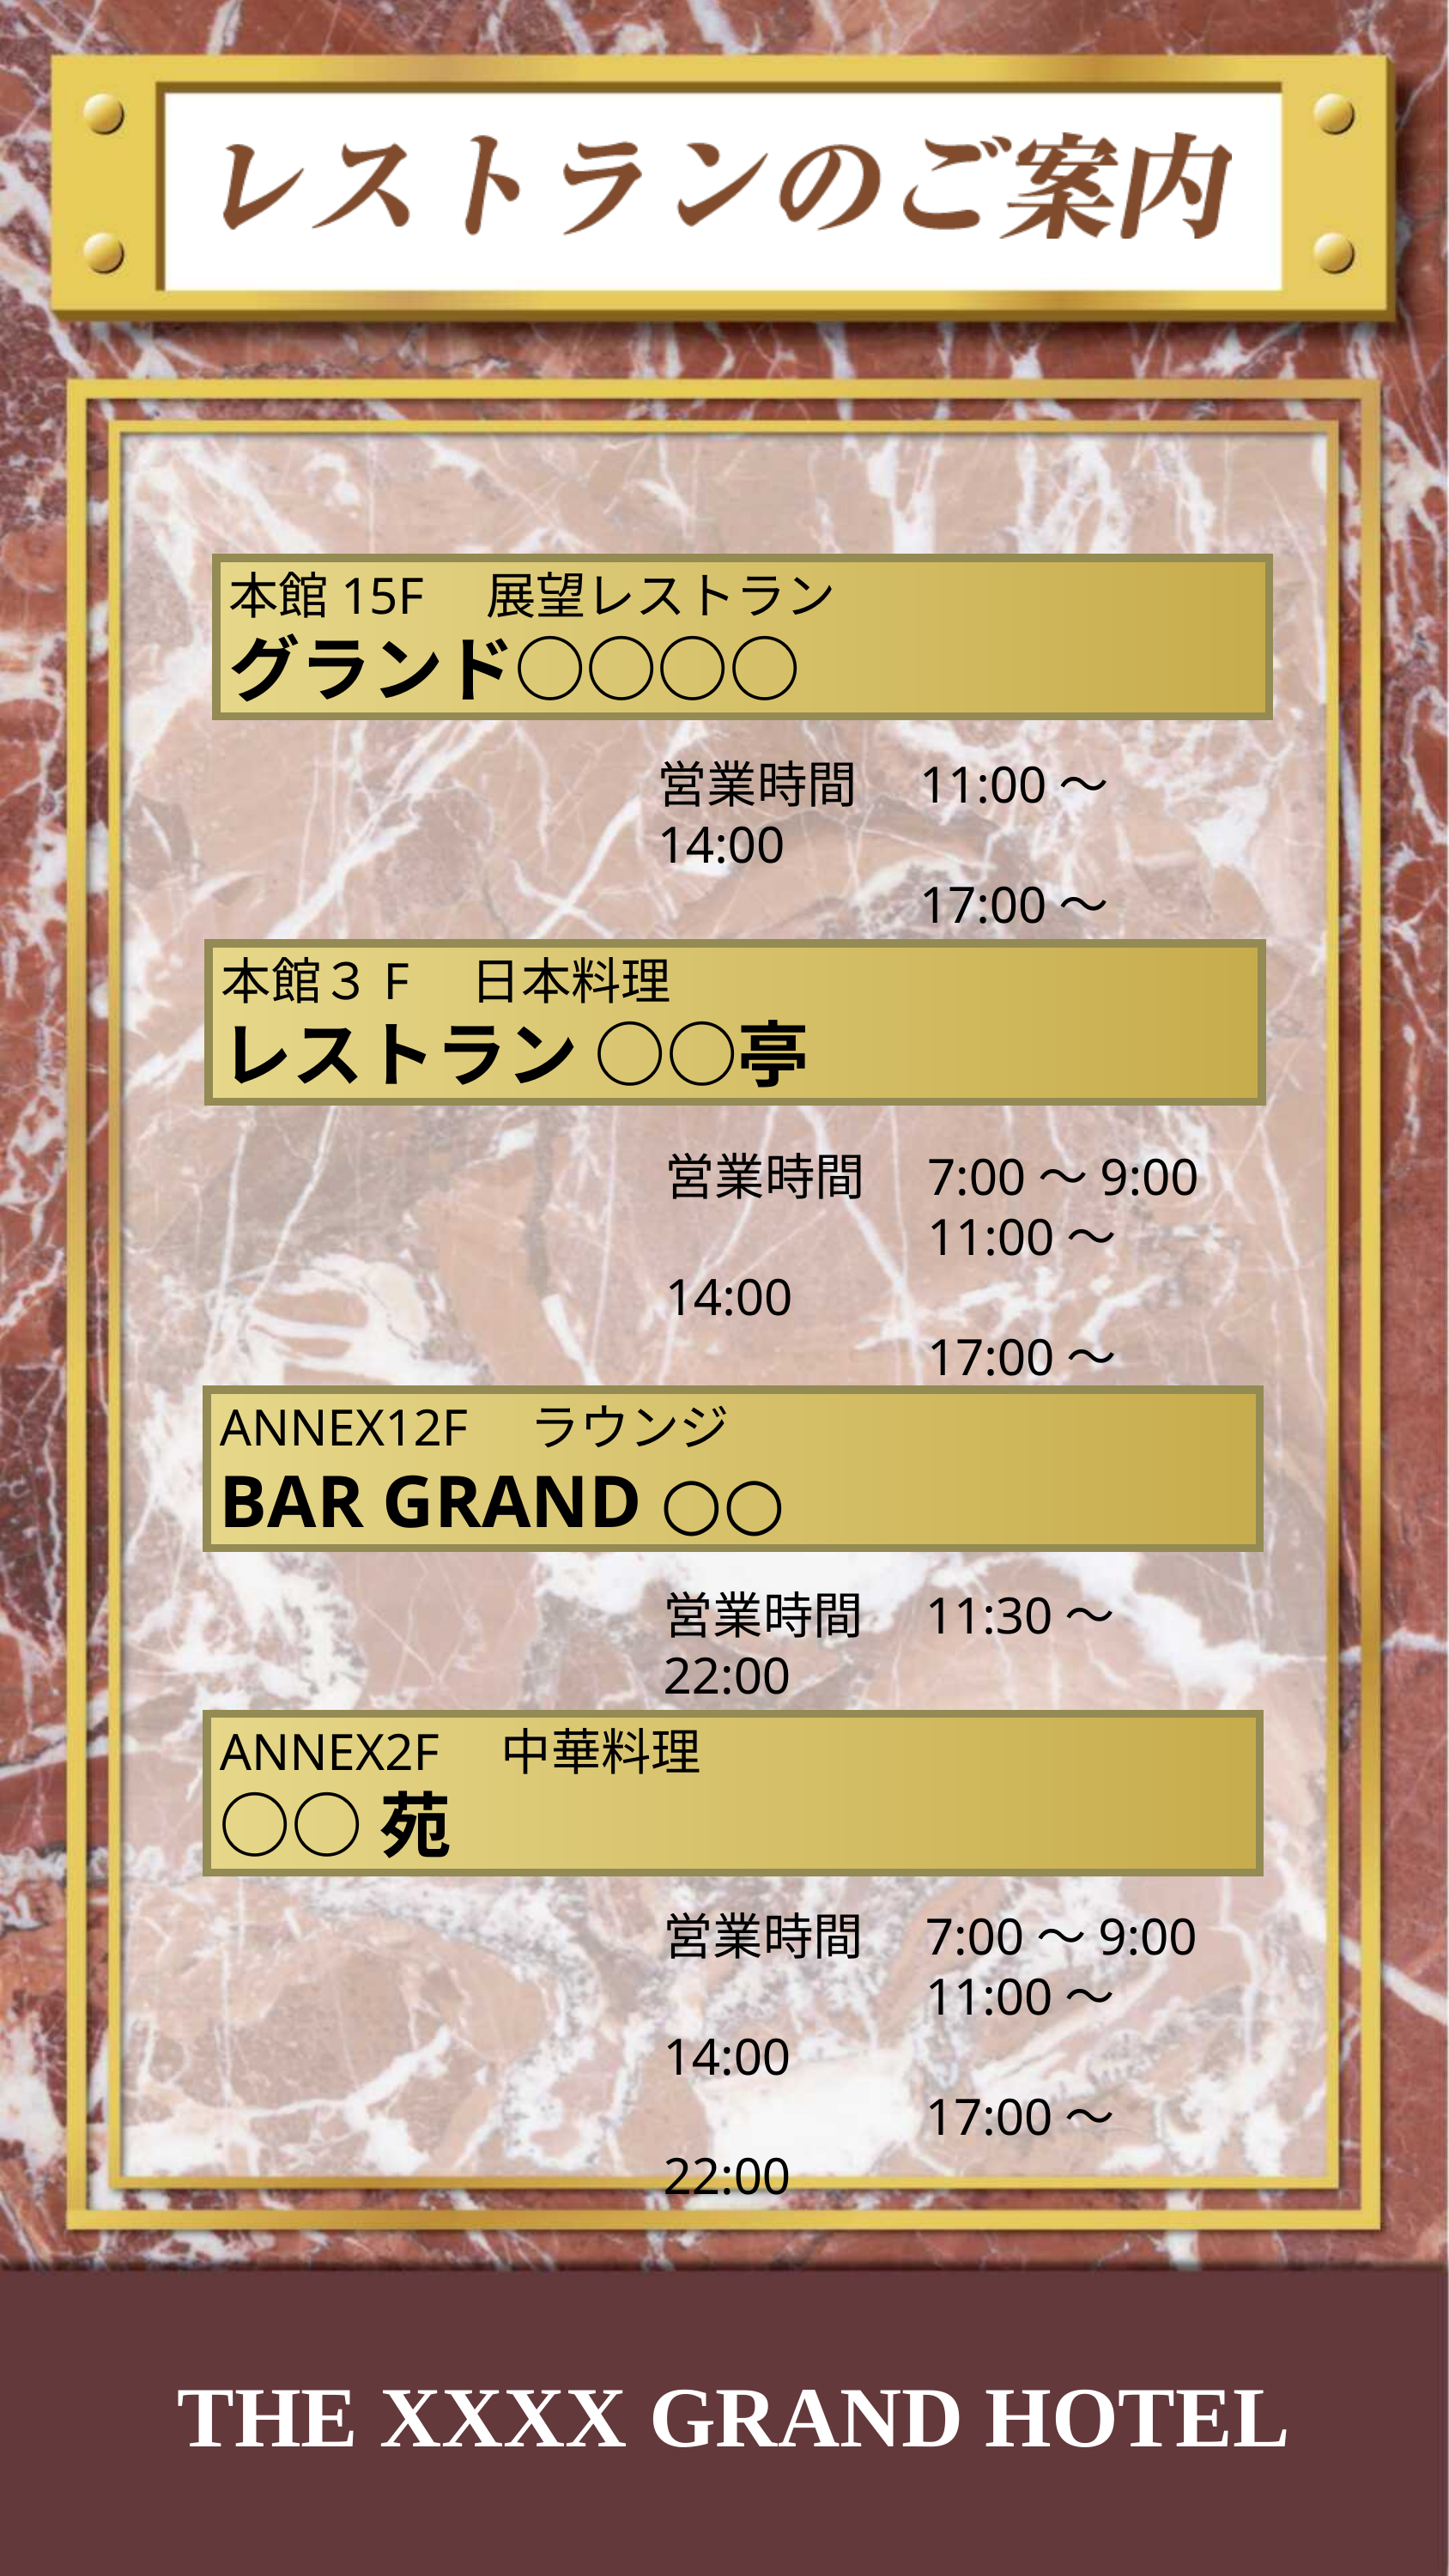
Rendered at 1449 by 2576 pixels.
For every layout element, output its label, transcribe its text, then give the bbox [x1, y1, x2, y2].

text_box 営業時間 7:00～9:00 11:00～14:00 17:00～22:00 [638, 1892, 1268, 2217]
text_box 本館３F 日本料理 レストラン ○○亭 [209, 943, 1262, 1102]
text_box ANNEX2F 中華料理 ○○苑 [207, 1713, 1260, 1873]
text_box 営業時間 11:00～14:00 17:00～22:00 [633, 740, 1262, 943]
text_box THE XXXX GRAND HOTEL [64, 2354, 1404, 2470]
text_box 営業時間 11:30～22:00 [638, 1572, 1268, 1717]
text_box 本館15F 展望レストラン グランド○○○○ [215, 558, 1270, 717]
picture [0, 0, 1449, 2576]
text_box ANNEX12F ラウンジ BAR GRAND ○○ [207, 1389, 1260, 1549]
text_box 営業時間 7:00～9:00 11:00～14:00 17:00～22:00 [640, 1132, 1270, 1458]
